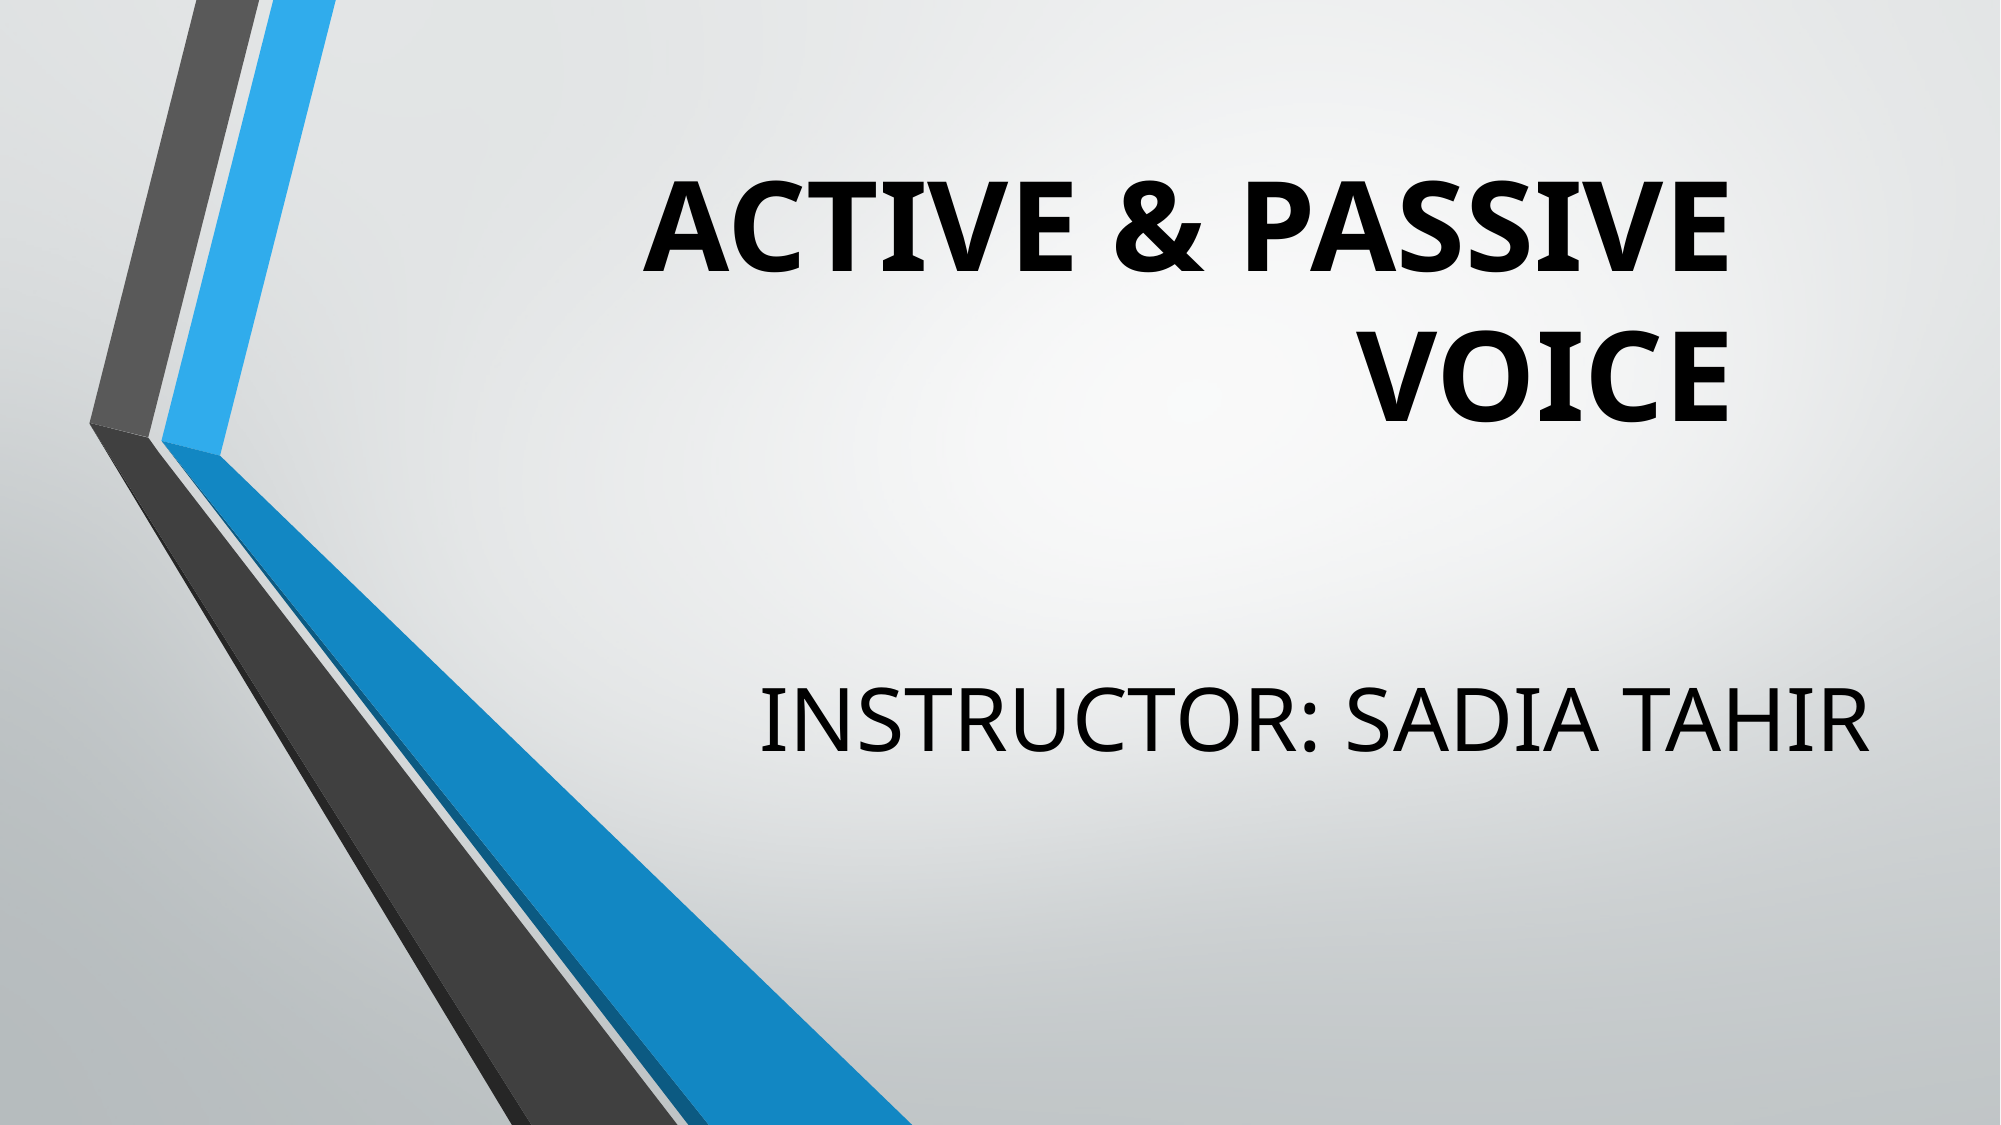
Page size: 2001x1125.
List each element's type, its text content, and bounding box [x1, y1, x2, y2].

title ACTIVE & PASSIVE VOICE [249, 184, 1750, 455]
subtitle INSTRUCTOR: SADIA TAHIR [740, 655, 1887, 884]
